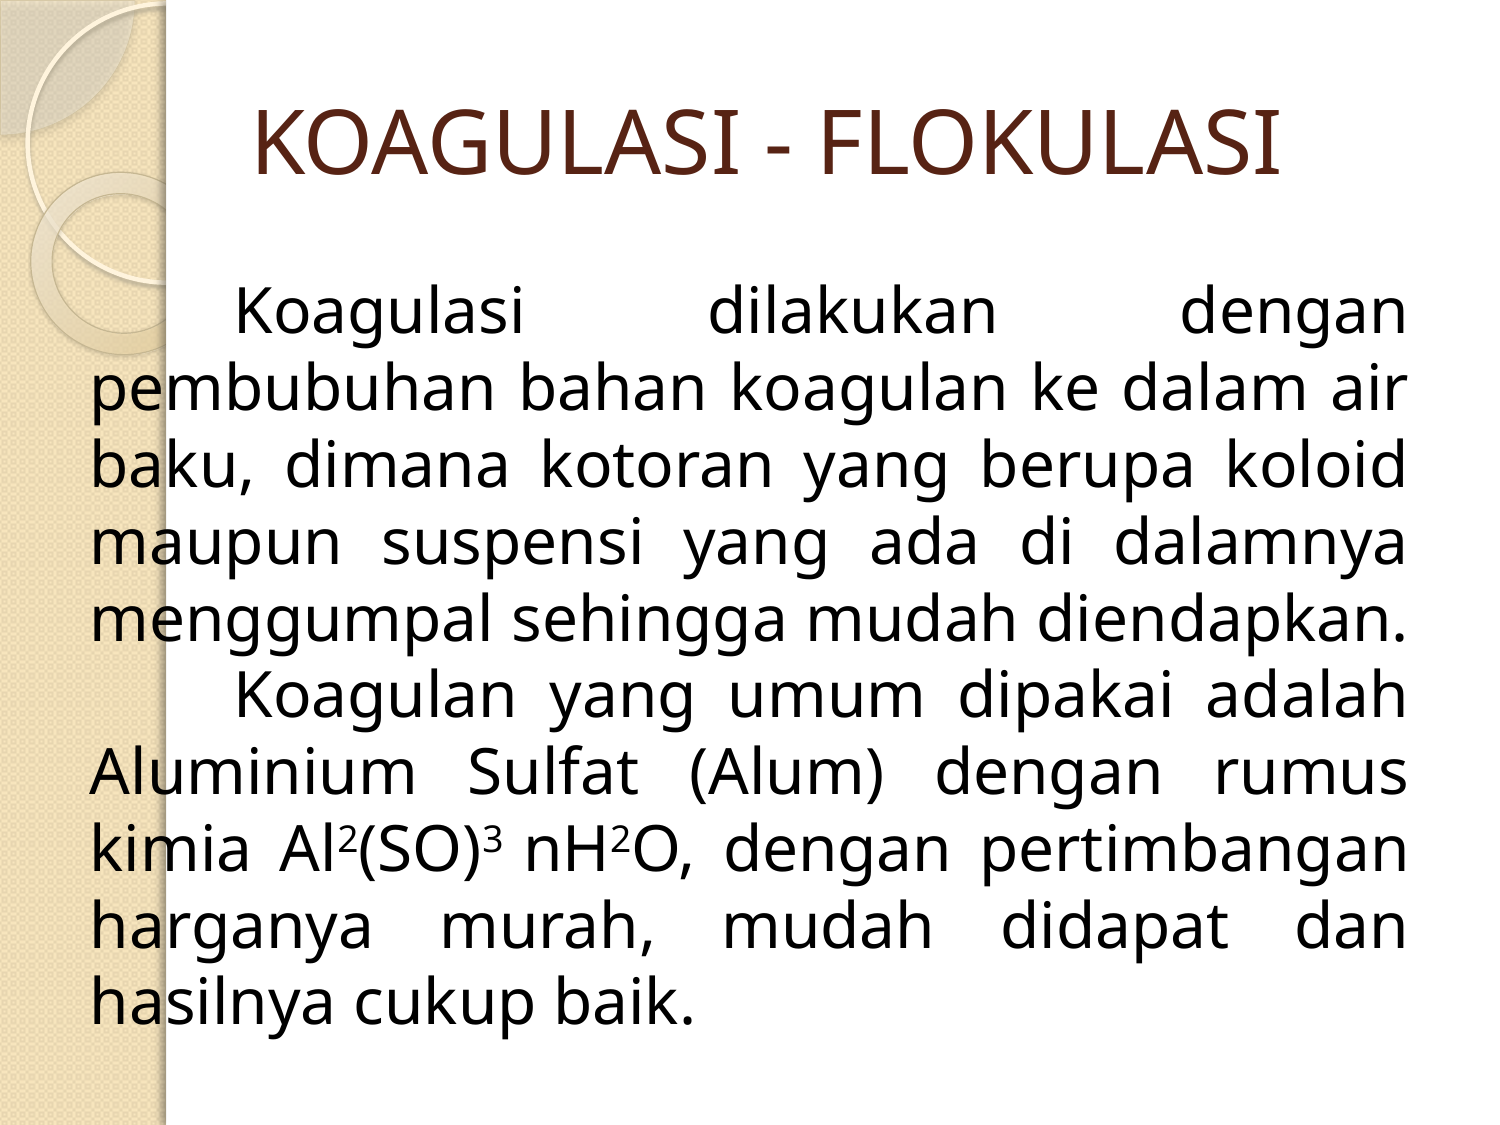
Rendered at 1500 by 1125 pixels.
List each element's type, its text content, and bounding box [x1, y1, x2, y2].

title KOAGULASI - FLOKULASI [235, 45, 1466, 233]
list Koagulasi dilakukan dengan pembubuhan bahan koagulan ke dalam air baku, dimana kotoran yang berupa koloid maupun suspensi yang ada di dalamnya menggumpal sehingga mudah diendapkan. Koagulan yang umum dipakai adalah Aluminium Sulfat (Alum) dengan rumus kimia Al2(SO)3 nH2O, dengan pertimbangan harganya murah, mudah didapat dan hasilnya cukup baik. [75, 262, 1425, 1050]
